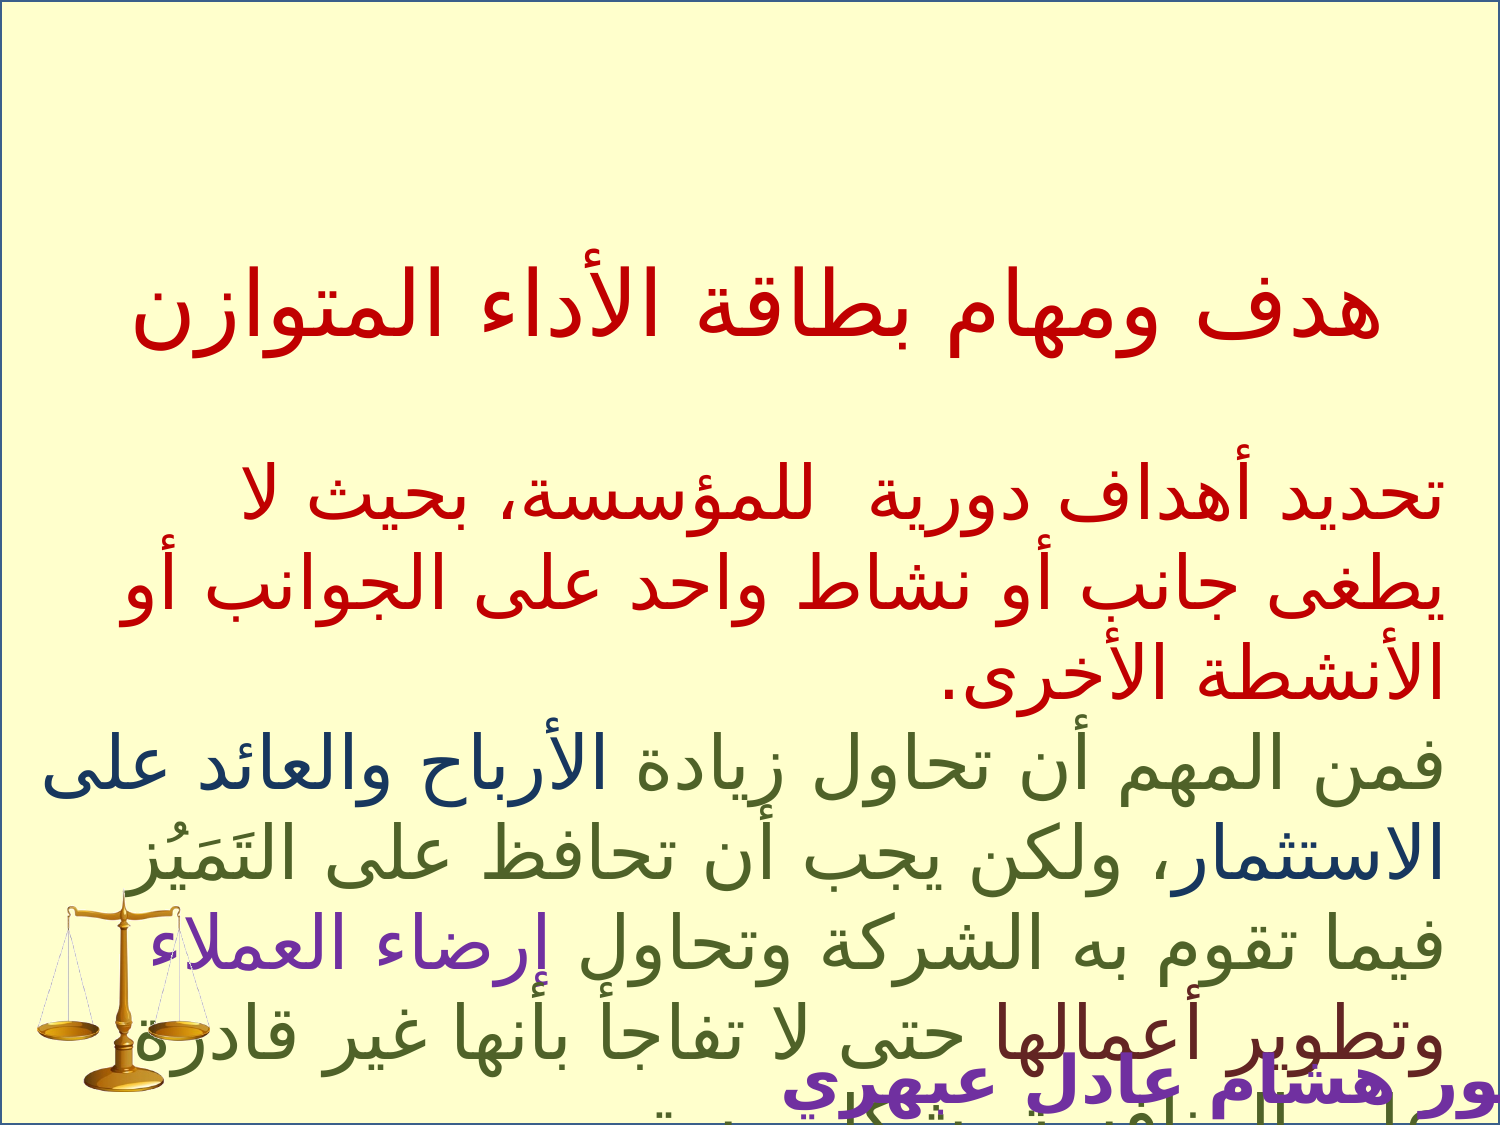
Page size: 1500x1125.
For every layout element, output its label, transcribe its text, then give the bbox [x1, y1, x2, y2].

text_box هدف ومهام بطاقة الأداء المتوازن تحديد أهداف دورية للمؤسسة، بحيث لا يطغى جانب أو نشاط واحد على الجوانب أو الأنشطة الأخرى. فمن المهم أن تحاول زيادة الأرباح والعائد على الاستثمار، ولكن يجب أن تحافظ على التَمَيُز فيما تقوم به الشركة وتحاول إرضاء العملاء وتطوير أعمالها حتى لا تفاجأ بأنها غير قادرة على المنافسة بشكل مستمر. [24, 237, 1463, 1125]
picture [37, 887, 210, 1092]
text_box الدكتور هشام عادل عبهري [765, 1029, 1500, 1124]
text_box [0, 0, 1500, 1125]
